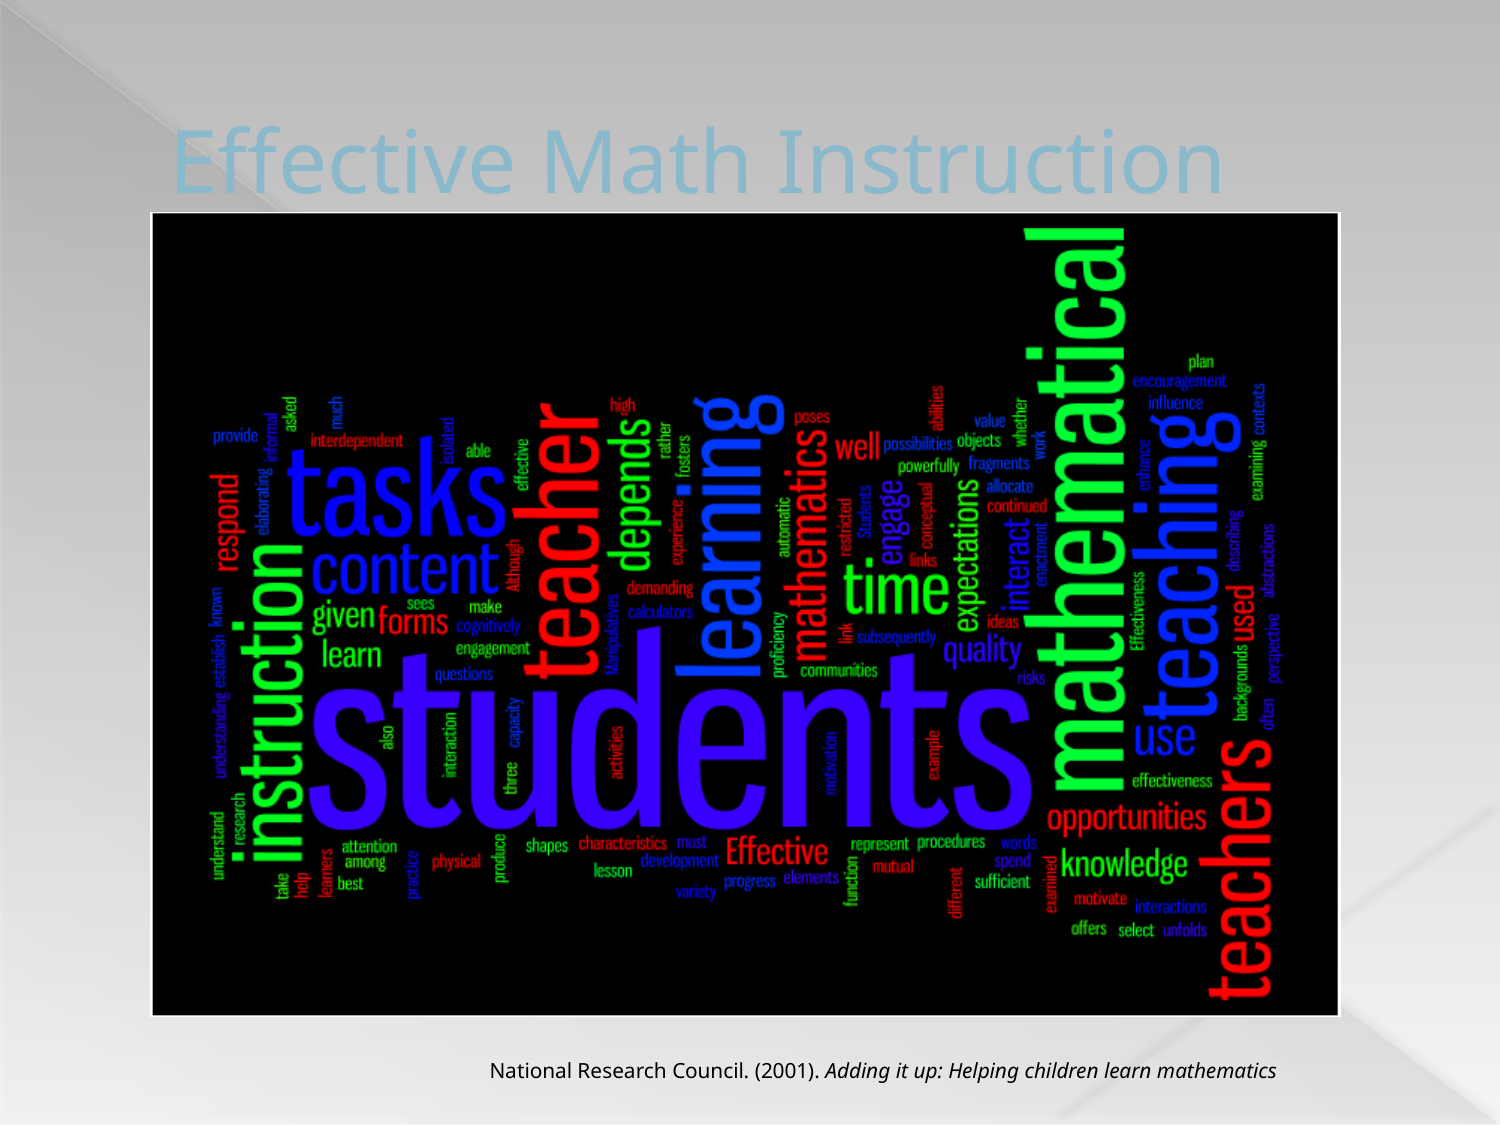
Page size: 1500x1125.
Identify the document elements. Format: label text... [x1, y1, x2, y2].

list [149, 212, 1341, 1018]
title Effective Math Instruction [75, 43, 1425, 274]
text_box National Research Council. (2001). Adding it up: Helping children learn mathematics [474, 1050, 1438, 1090]
